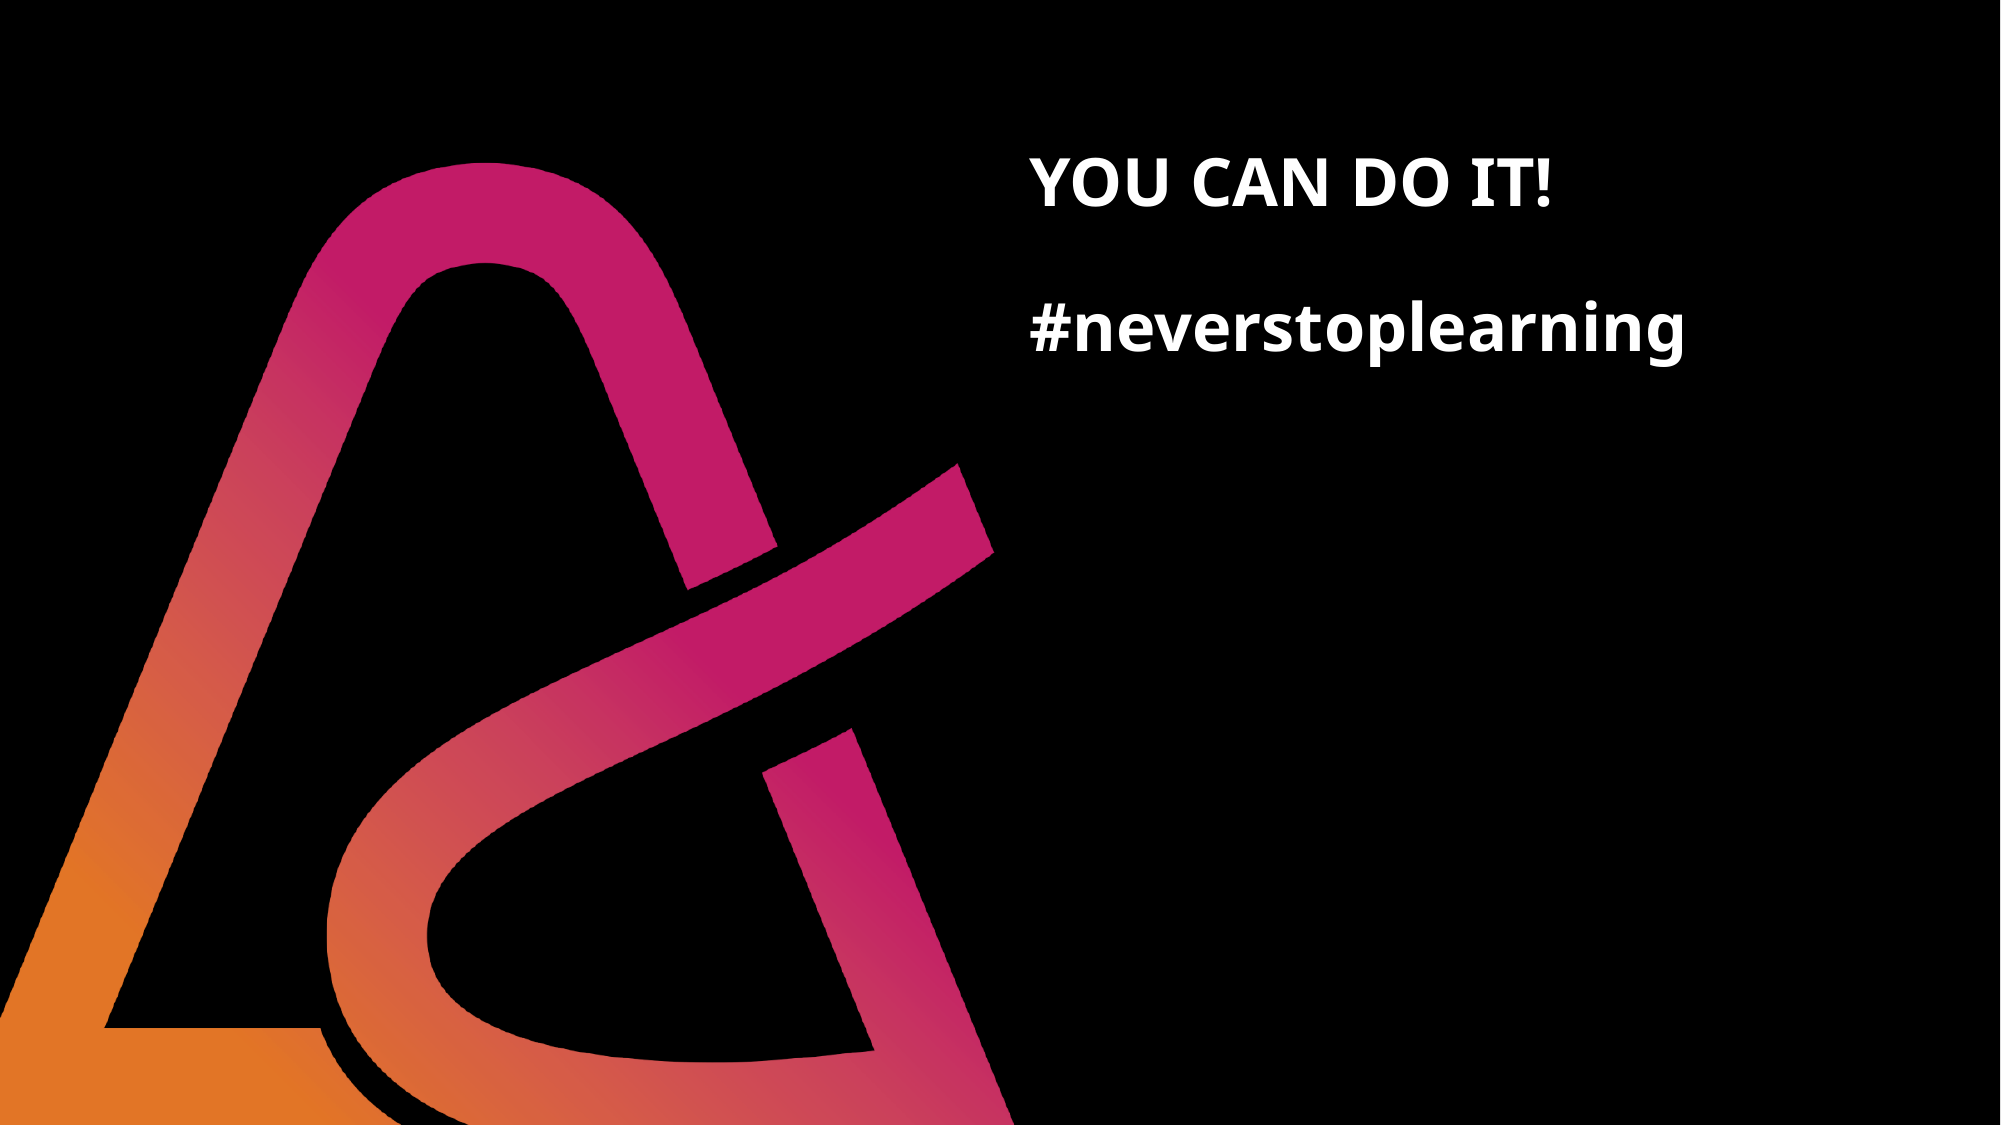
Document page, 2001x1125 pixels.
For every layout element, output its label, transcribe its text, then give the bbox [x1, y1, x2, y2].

picture [0, 143, 1015, 1125]
title YOU CAN DO IT! #neverstoplearning [1014, 119, 1863, 396]
